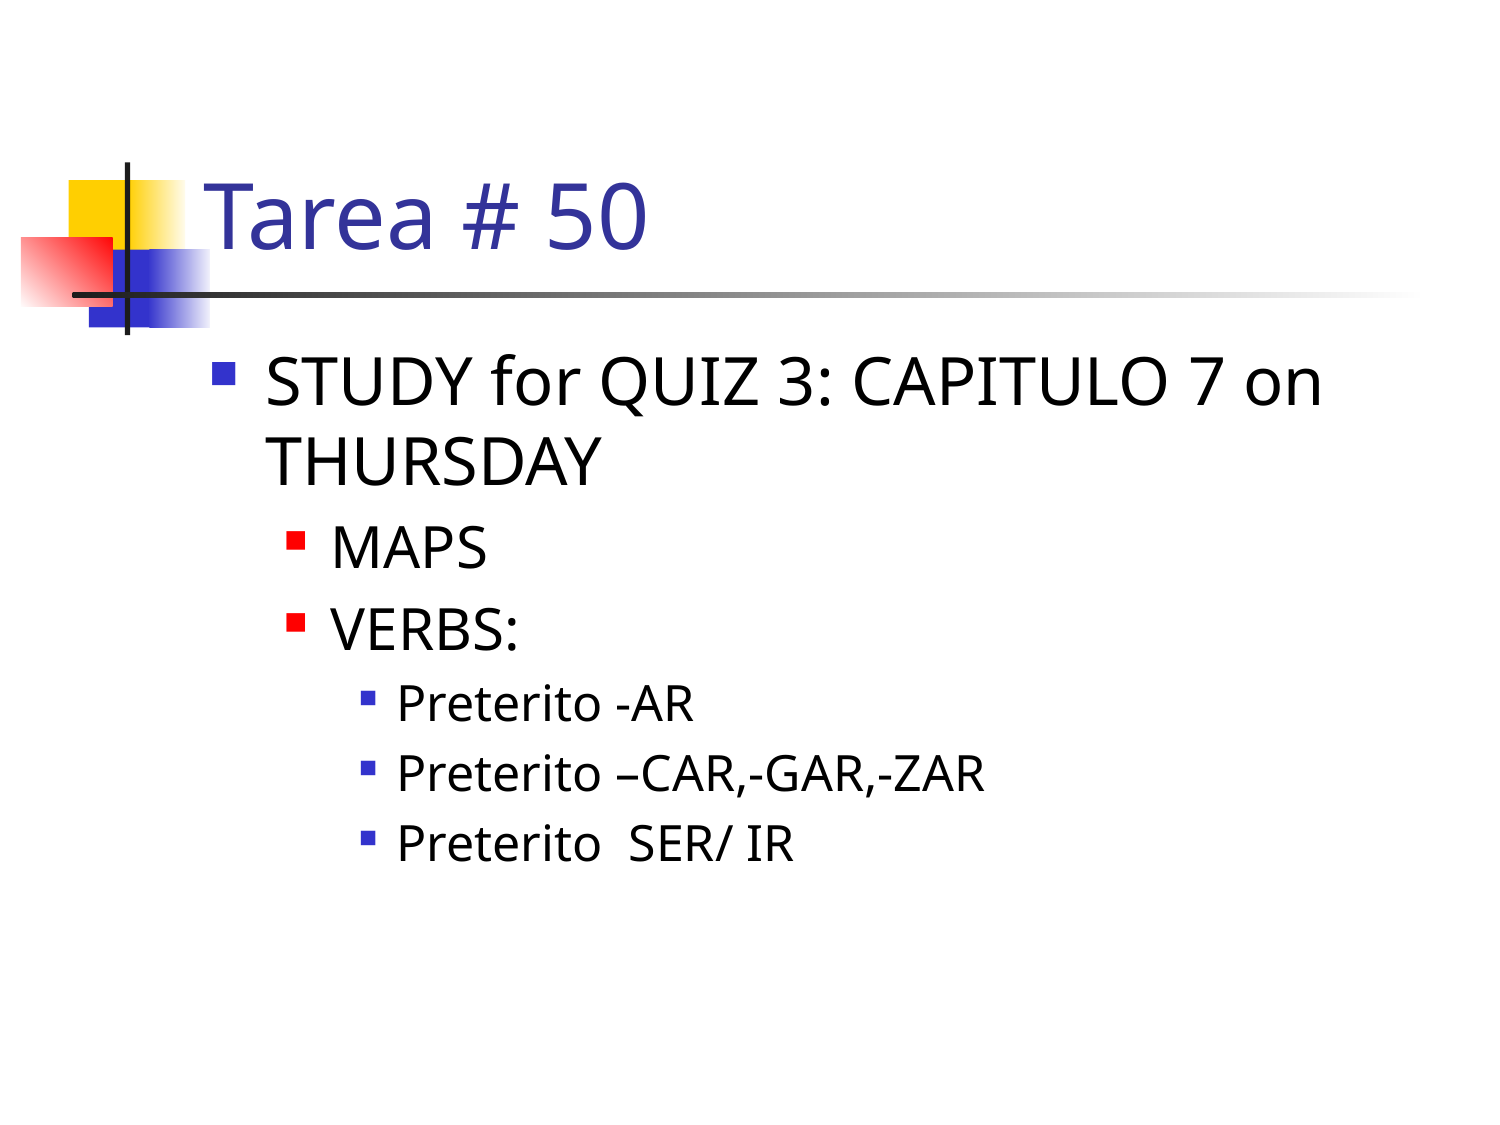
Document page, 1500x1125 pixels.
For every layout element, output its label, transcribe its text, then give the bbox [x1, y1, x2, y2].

list STUDY for QUIZ 3: CAPITULO 7 on THURSDAY MAPS VERBS: Preterito -AR Preterito –CAR,-GAR,-ZAR Preterito SER/ IR [193, 331, 1469, 1006]
title Tarea # 50 [188, 35, 1468, 275]
